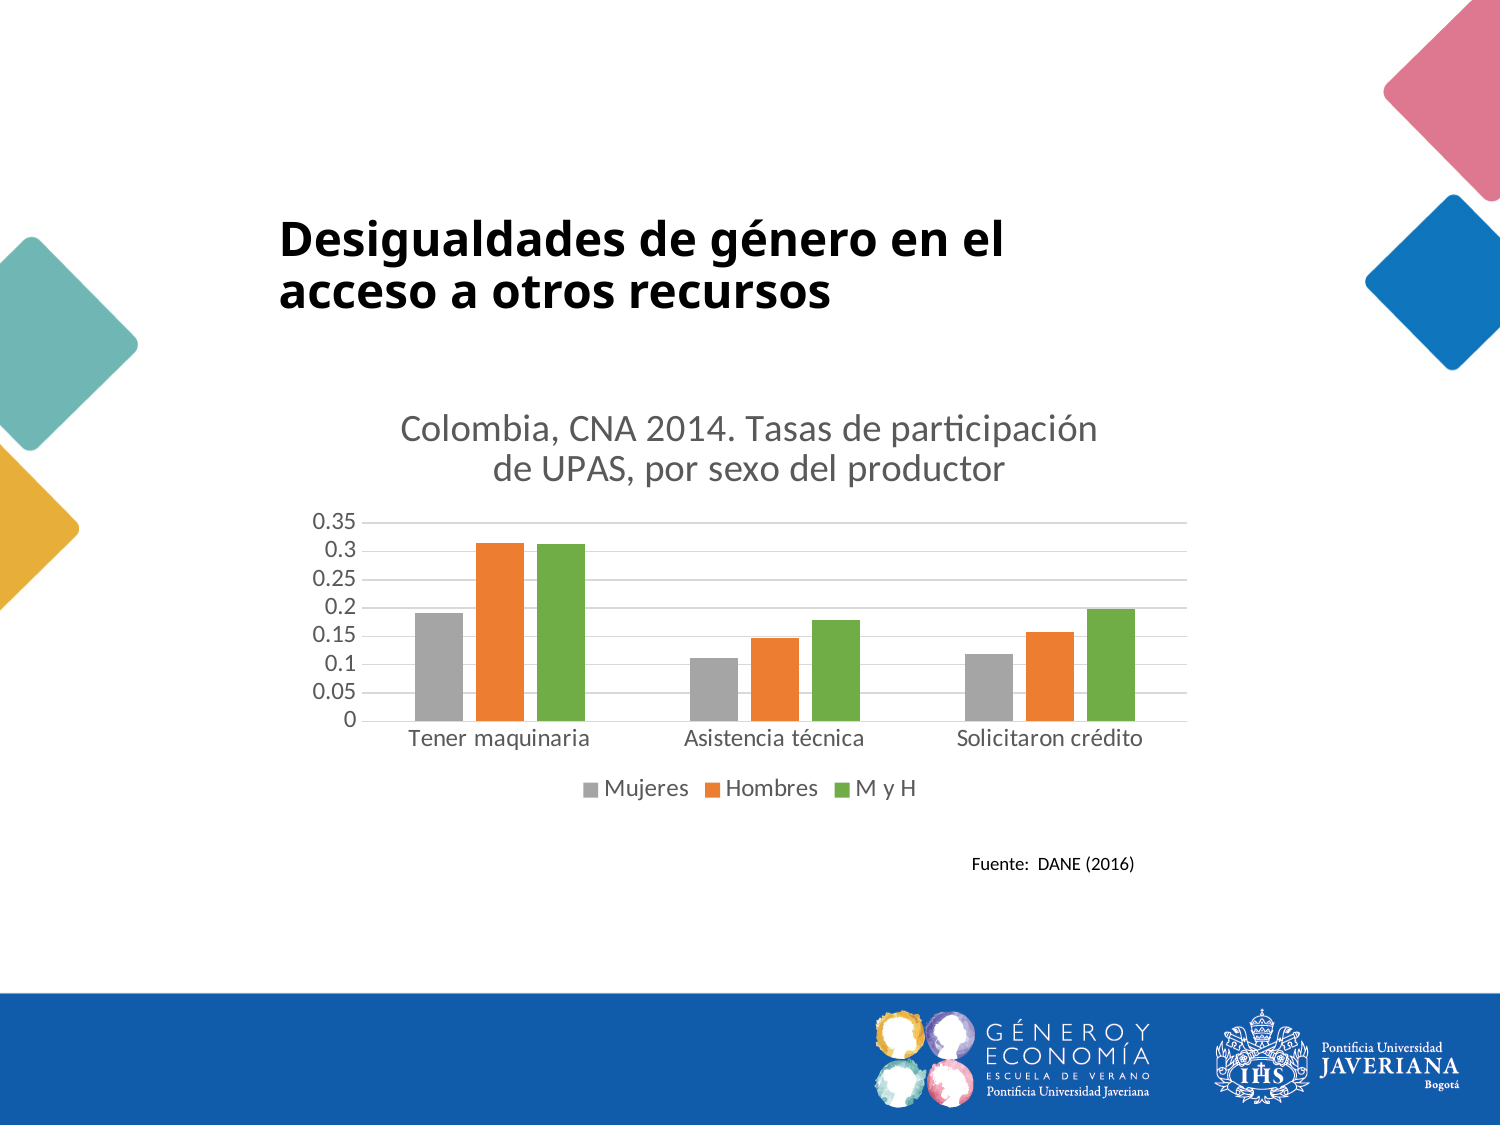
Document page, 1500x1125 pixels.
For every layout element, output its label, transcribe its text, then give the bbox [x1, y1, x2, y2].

text_box Fuente: DANE (2016) [957, 844, 1150, 882]
chart [294, 384, 1206, 809]
picture [0, 0, 1500, 1125]
title Desigualdades de género en el acceso a otros recursos [263, 185, 1075, 349]
